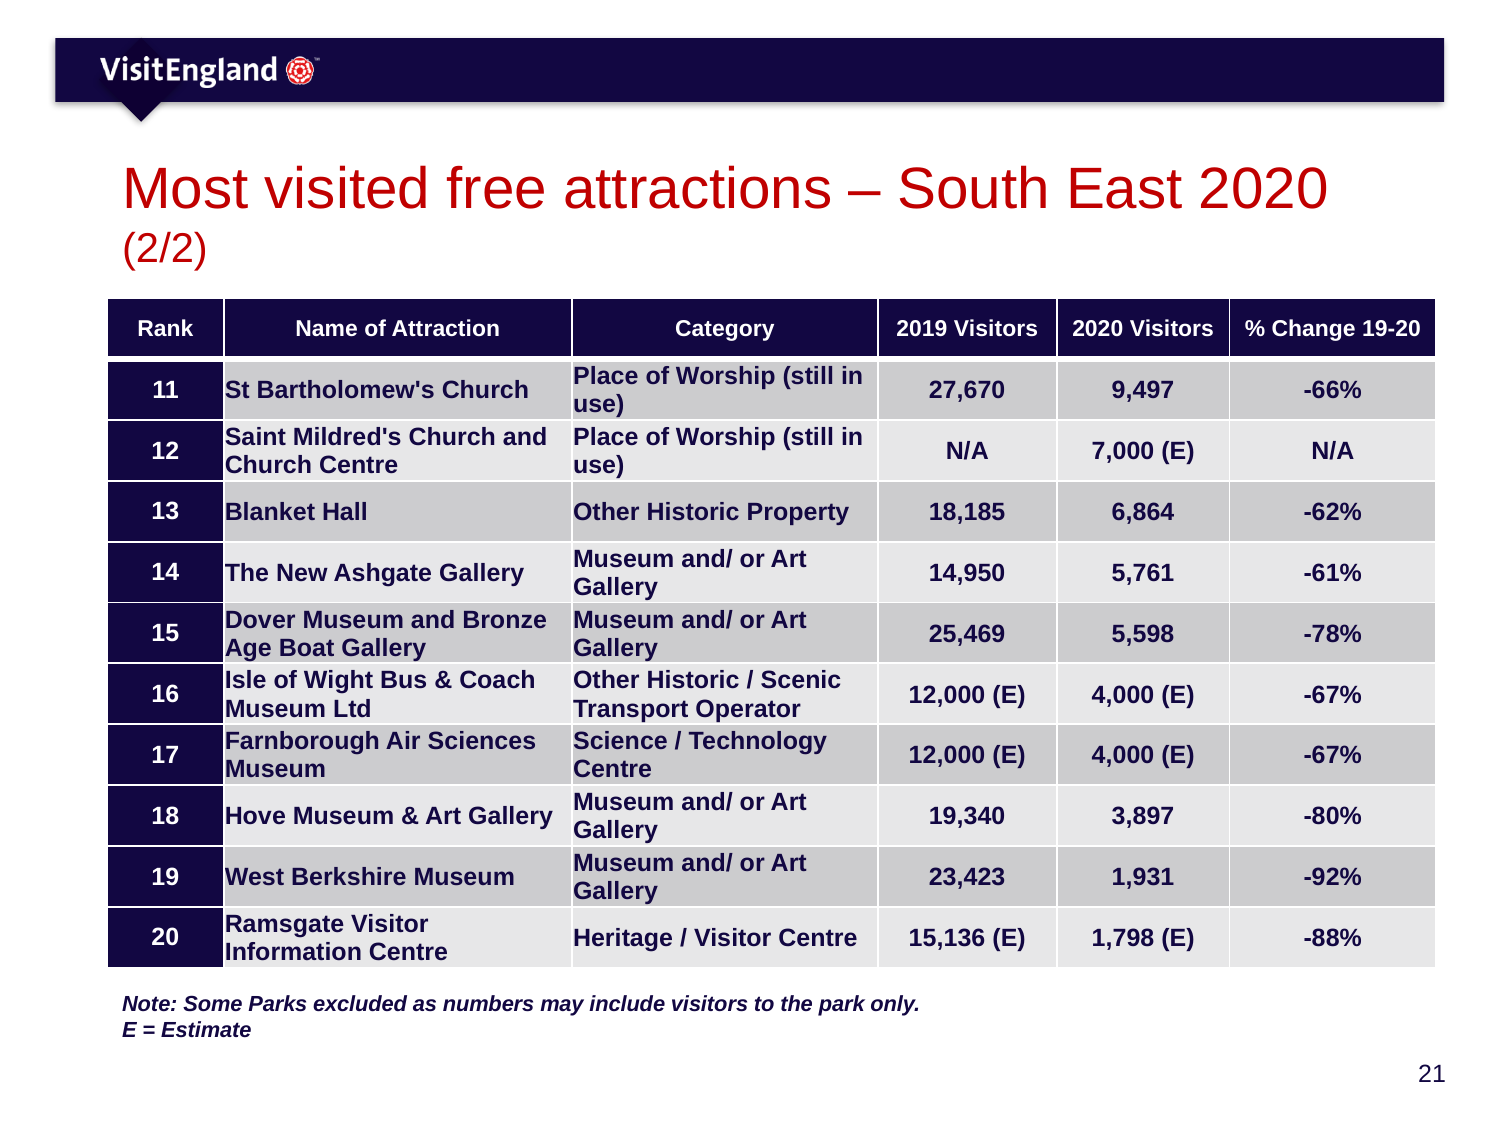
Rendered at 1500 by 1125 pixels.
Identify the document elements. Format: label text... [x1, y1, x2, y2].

title Most visited free attractions – South East 2020 (2/2) [107, 143, 1445, 276]
table_header Category [573, 299, 877, 356]
table_cell Heritage / Visitor Centre [573, 908, 877, 967]
table_cell Museum and/ or Art Gallery [573, 543, 877, 602]
table_header % Change 19-20 [1230, 299, 1435, 356]
table_cell Hove Museum & Art Gallery [225, 786, 571, 845]
table_cell -61% [1230, 543, 1435, 602]
table_cell 6,864 [1058, 482, 1229, 541]
table_header Name of Attraction [225, 299, 571, 356]
table_cell -67% [1230, 725, 1435, 784]
table_cell 19,340 [879, 786, 1056, 845]
table_header Rank [108, 299, 223, 356]
table_cell 18,185 [879, 482, 1056, 541]
table_cell N/A [879, 421, 1056, 480]
table_cell Place of Worship (still in use) [573, 362, 877, 419]
table_header 2020 Visitors [1058, 299, 1229, 356]
table_cell St Bartholomew's Church [225, 362, 571, 419]
table_cell Other Historic Property [573, 482, 877, 541]
table_cell 5,598 [1058, 603, 1229, 662]
table_cell 1,931 [1058, 847, 1229, 906]
table_cell -78% [1230, 603, 1435, 662]
table_cell 15 [108, 603, 223, 662]
table_cell 5,761 [1058, 543, 1229, 602]
table_cell 3,897 [1058, 786, 1229, 845]
table_cell Museum and/ or Art Gallery [573, 847, 877, 906]
table_cell N/A [1230, 421, 1435, 480]
table_cell -80% [1230, 786, 1435, 845]
table_cell 14 [108, 543, 223, 602]
table_cell 25,469 [879, 603, 1056, 662]
table_cell 11 [108, 362, 223, 419]
table_cell 9,497 [1058, 362, 1229, 419]
table_cell Place of Worship (still in use) [573, 421, 877, 480]
table_cell 7,000 (E) [1058, 421, 1229, 480]
table_header 2019 Visitors [879, 299, 1056, 356]
table_cell 20 [108, 908, 223, 967]
table_cell 27,670 [879, 362, 1056, 419]
table_cell 17 [108, 725, 223, 784]
table_cell 13 [108, 482, 223, 541]
table_cell 18 [108, 786, 223, 845]
table_cell Museum and/ or Art Gallery [573, 603, 877, 662]
table_cell 16 [108, 664, 223, 723]
table_cell Museum and/ or Art Gallery [573, 786, 877, 845]
table_cell 14,950 [879, 543, 1056, 602]
table_cell The New Ashgate Gallery [225, 543, 571, 602]
table_cell -66% [1230, 362, 1435, 419]
table_cell Ramsgate Visitor Information Centre [225, 908, 571, 967]
table_cell -92% [1230, 847, 1435, 906]
table_cell 23,423 [879, 847, 1056, 906]
table_cell Blanket Hall [225, 482, 571, 541]
table_cell 12,000 (E) [879, 664, 1056, 723]
table_cell Other Historic / Scenic Transport Operator [573, 664, 877, 723]
table_cell 12,000 (E) [879, 725, 1056, 784]
table_cell 12 [108, 421, 223, 480]
text_box Note: Some Parks excluded as numbers may include visitors to the park only. E = Estimate [107, 982, 1405, 1050]
table_cell 15,136 (E) [879, 908, 1056, 967]
table_cell -67% [1230, 664, 1435, 723]
table_cell -88% [1230, 908, 1435, 967]
table_cell Dover Museum and Bronze Age Boat Gallery [225, 603, 571, 662]
table_cell 19 [108, 847, 223, 906]
table_cell Saint Mildred's Church and Church Centre [225, 421, 571, 480]
table_cell 1,798 (E) [1058, 908, 1229, 967]
table_cell 4,000 (E) [1058, 725, 1229, 784]
picture [95, 56, 322, 88]
table_cell West Berkshire Museum [225, 847, 571, 906]
table_cell Farnborough Air Sciences Museum [225, 725, 571, 784]
table_cell -62% [1230, 482, 1435, 541]
table_cell 4,000 (E) [1058, 664, 1229, 723]
table_cell Isle of Wight Bus & Coach Museum Ltd [225, 664, 571, 723]
table_cell Science / Technology Centre [573, 725, 877, 784]
